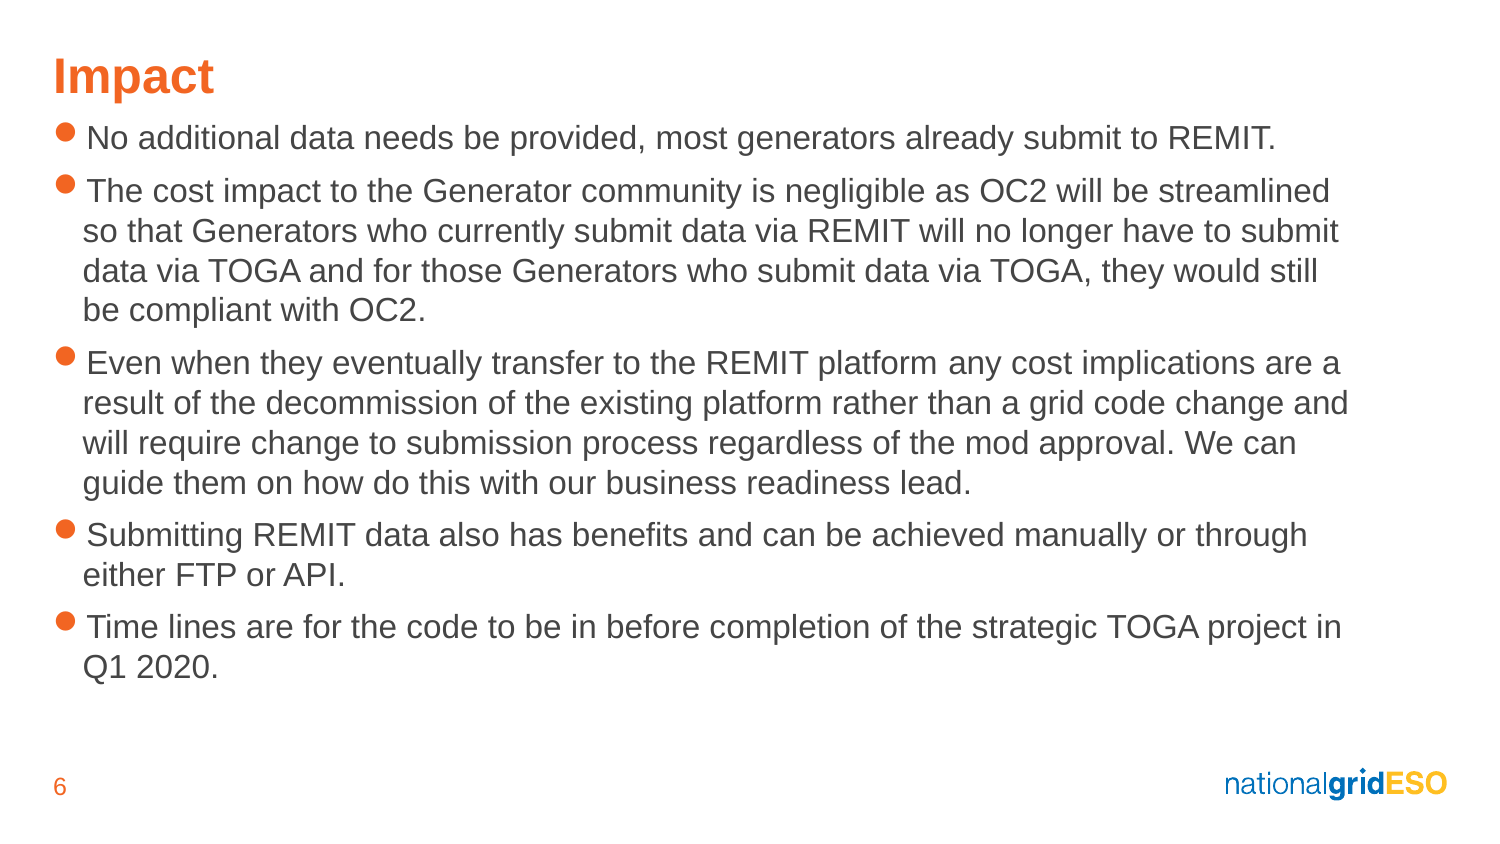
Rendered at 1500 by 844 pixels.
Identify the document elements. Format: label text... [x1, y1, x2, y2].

list Impact No additional data needs be provided, most generators already submit to REMIT. The cost impact to the Generator community is negligible as OC2 will be streamlined so that Generators who currently submit data via REMIT will no longer have to submit data via TOGA and for those Generators who submit data via TOGA, they would still be compliant with OC2. Even when they eventually transfer to the REMIT platform any cost implications are a result of the decommission of the existing platform rather than a grid code change and will require change to submission process regardless of the mod approval. We can guide them on how do this with our business readiness lead. Submitting REMIT data also has benefits and can be achieved manually or through either FTP or API. Time lines are for the code to be in before completion of the strategic TOGA project in Q1 2020. [53, 43, 1353, 753]
